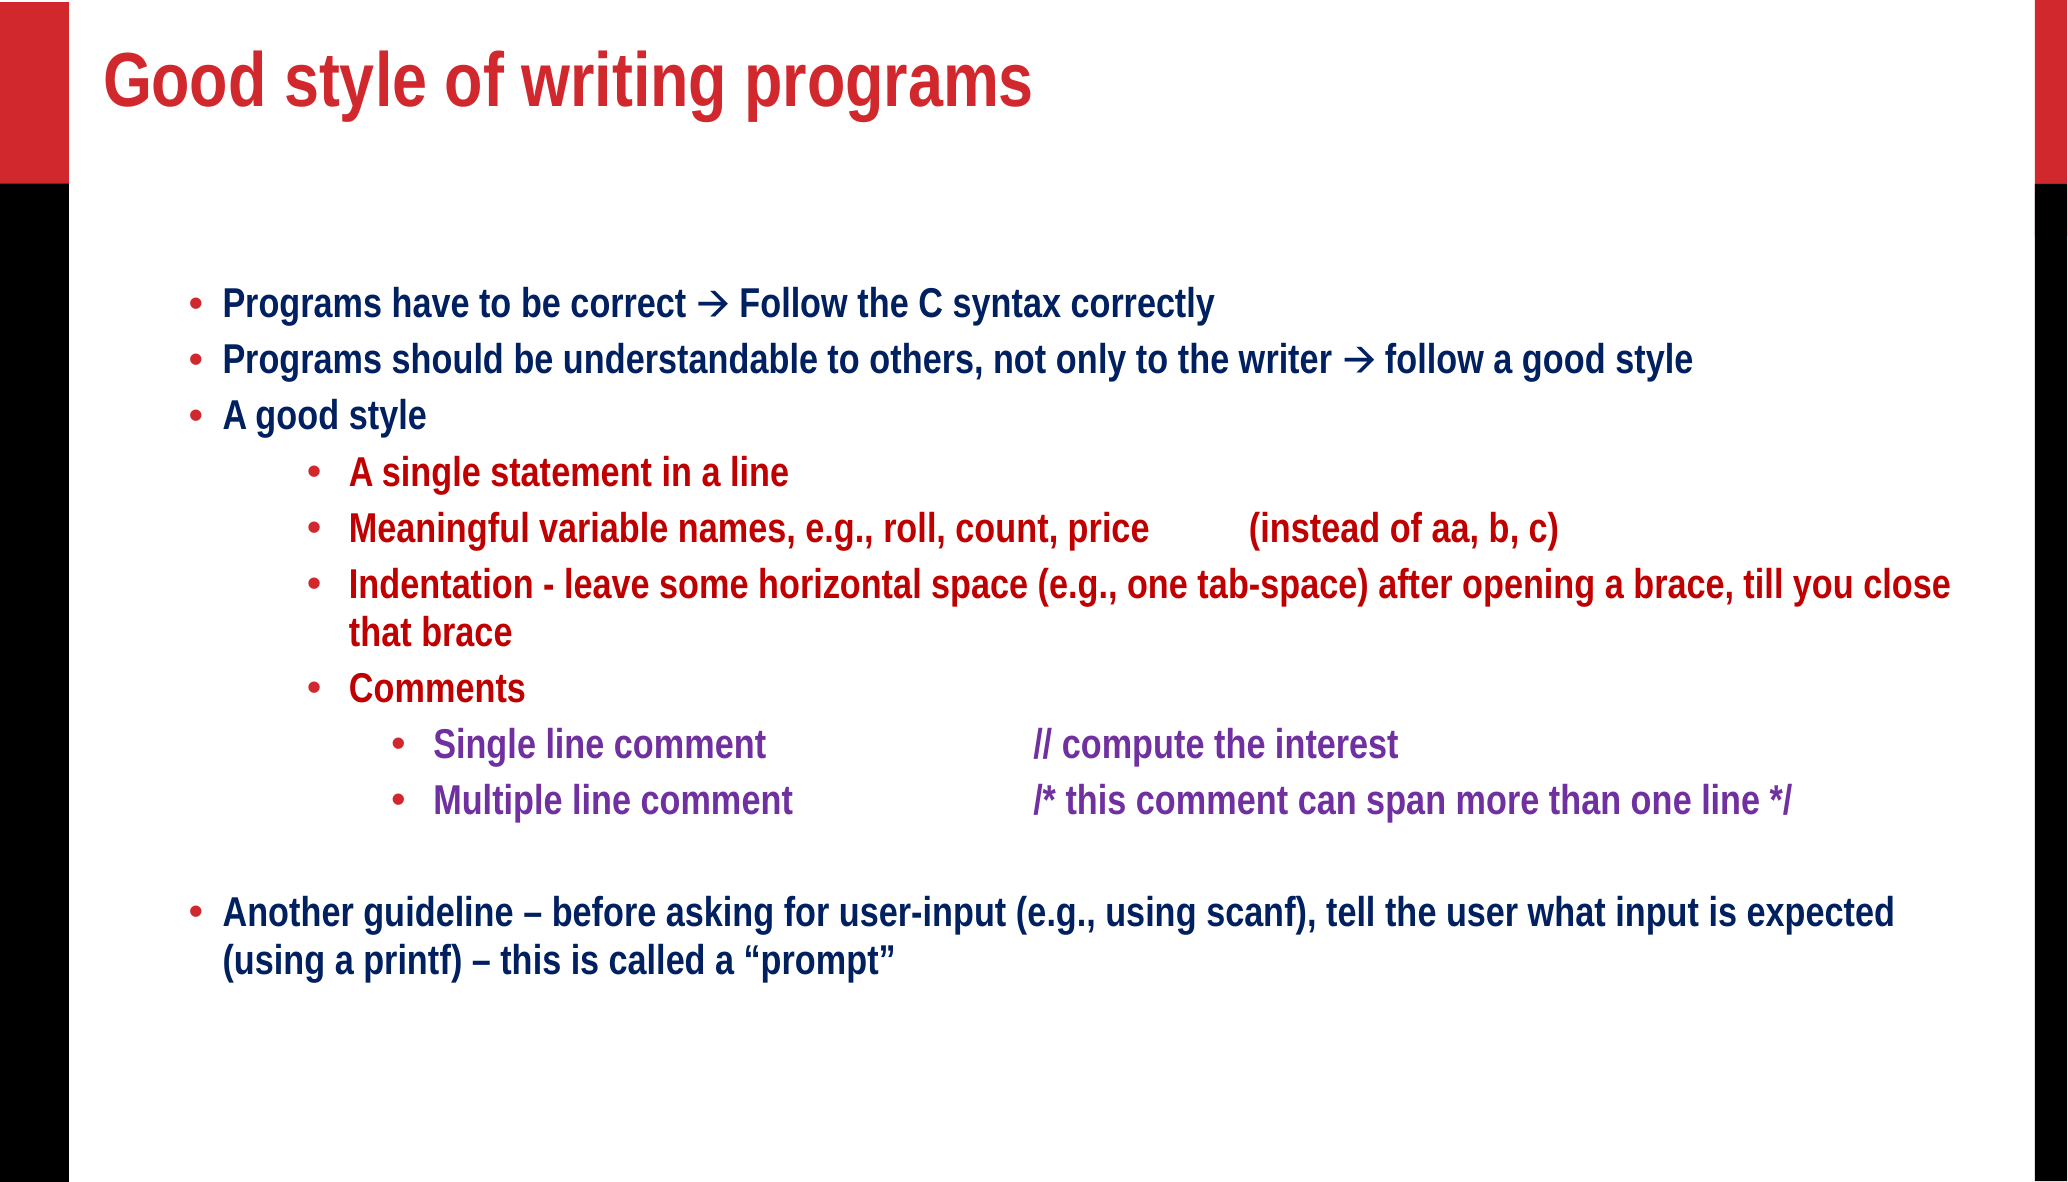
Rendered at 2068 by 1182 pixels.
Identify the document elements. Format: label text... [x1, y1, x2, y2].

title Good style of writing programs [86, 26, 2016, 132]
list Programs have to be correct 🡪 Follow the C syntax correctly Programs should be understandable to others, not only to the writer 🡪 follow a good style A good style A single statement in a line Meaningful variable names, e.g., roll, count, price (instead of aa, b, c) Indentation - leave some horizontal space (e.g., one tab-space) after opening a brace, till you close that brace Comments Single line comment // compute the interest Multiple line comment /* this comment can span more than one line */ Another guideline – before asking for user-input (e.g., using scanf), tell the user what input is expected (using a printf) – this is called a “prompt” [121, 270, 2016, 1090]
